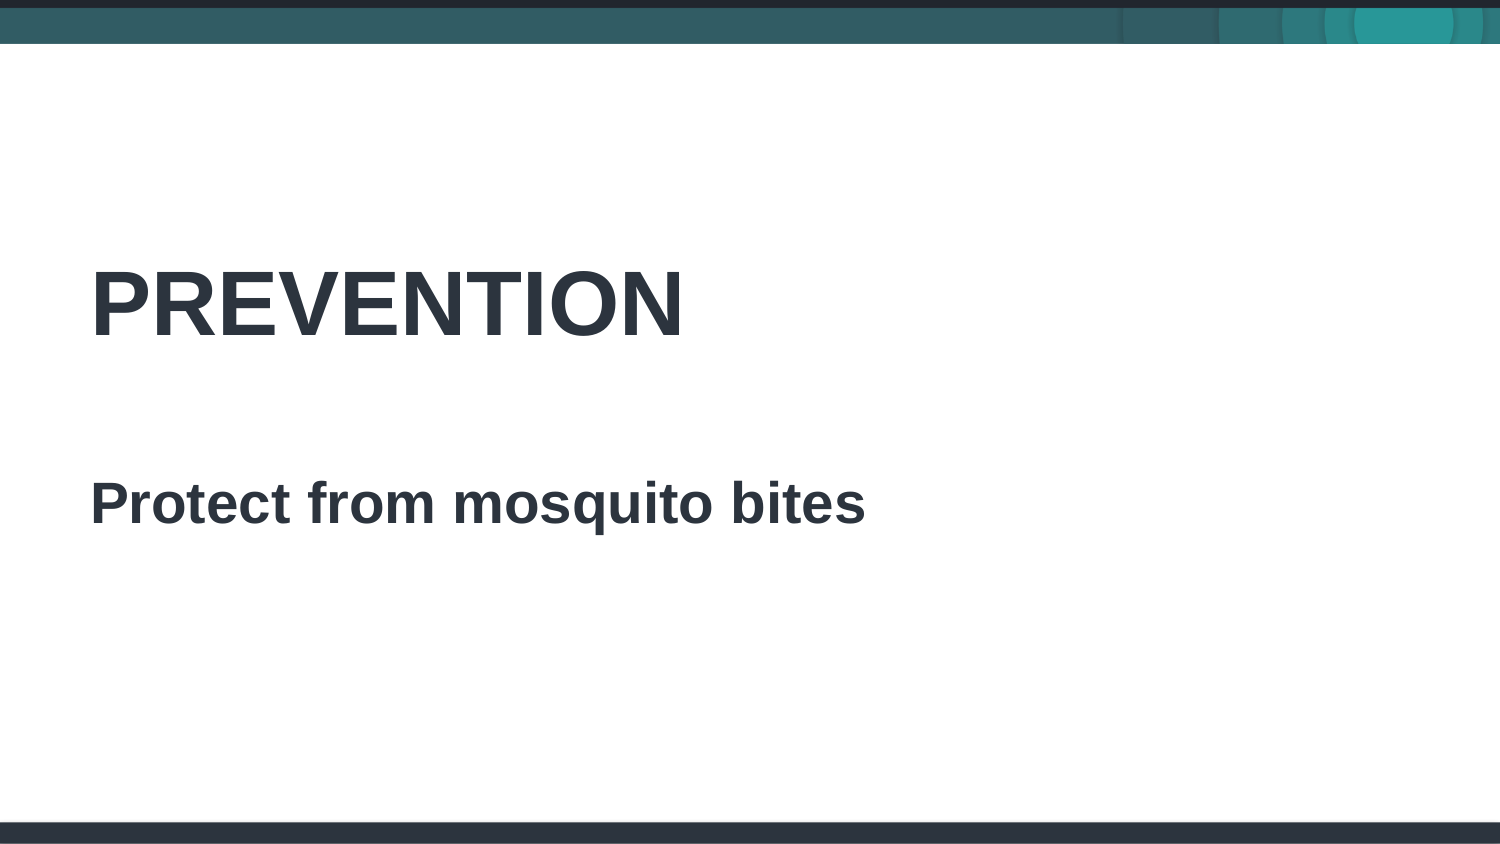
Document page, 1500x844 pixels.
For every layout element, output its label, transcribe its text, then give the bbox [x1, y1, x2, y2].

title prevention [75, 257, 1350, 440]
picture [0, 0, 1500, 44]
list Protect from mosquito bites [75, 457, 1350, 643]
